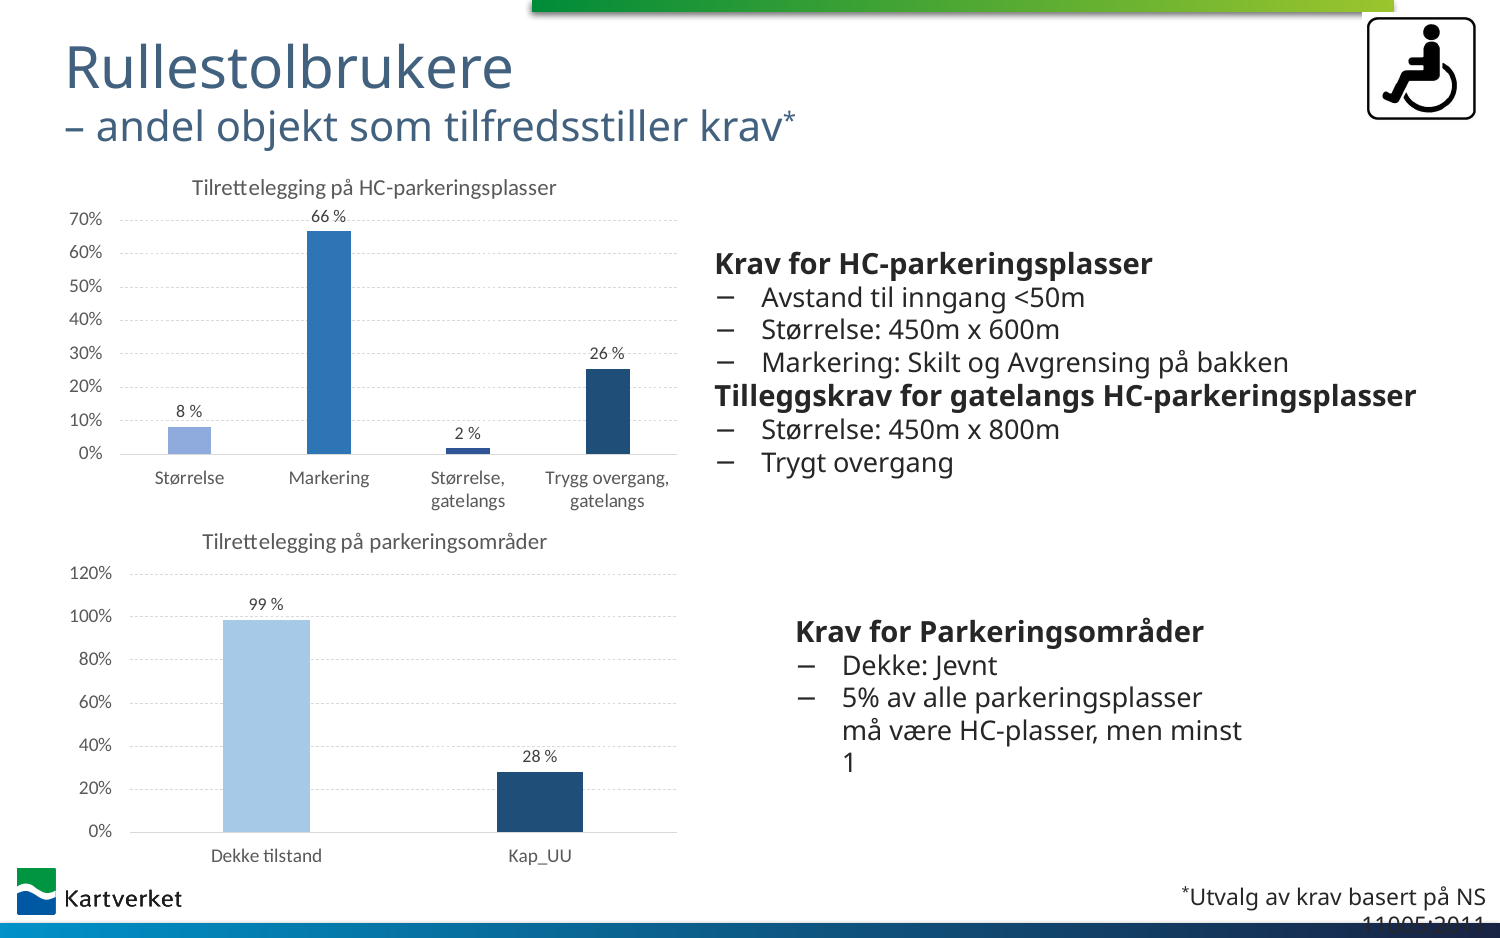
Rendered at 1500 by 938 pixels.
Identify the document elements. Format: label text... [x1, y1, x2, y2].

picture [1362, 12, 1481, 126]
picture [62, 520, 688, 874]
text_box Rullestolbrukere – andel objekt som tilfredsstiller krav* [49, 25, 1431, 158]
text_box Krav for Parkeringsområder Dekke: Jevnt 5% av alle parkeringsplasser må være HC-plasser, men minst 1 [780, 605, 1261, 786]
picture [62, 166, 688, 519]
text_box *Utvalg av krav basert på NS 11005:2011 [1068, 873, 1500, 938]
text_box Krav for HC-parkeringsplasser Avstand til inngang <50m Størrelse: 450m x 600m Markering: Skilt og Avgrensing på bakken Tilleggskrav for gatelangs HC-parkeringsplasser Størrelse: 450m x 800m Trygt overgang [699, 237, 1433, 485]
